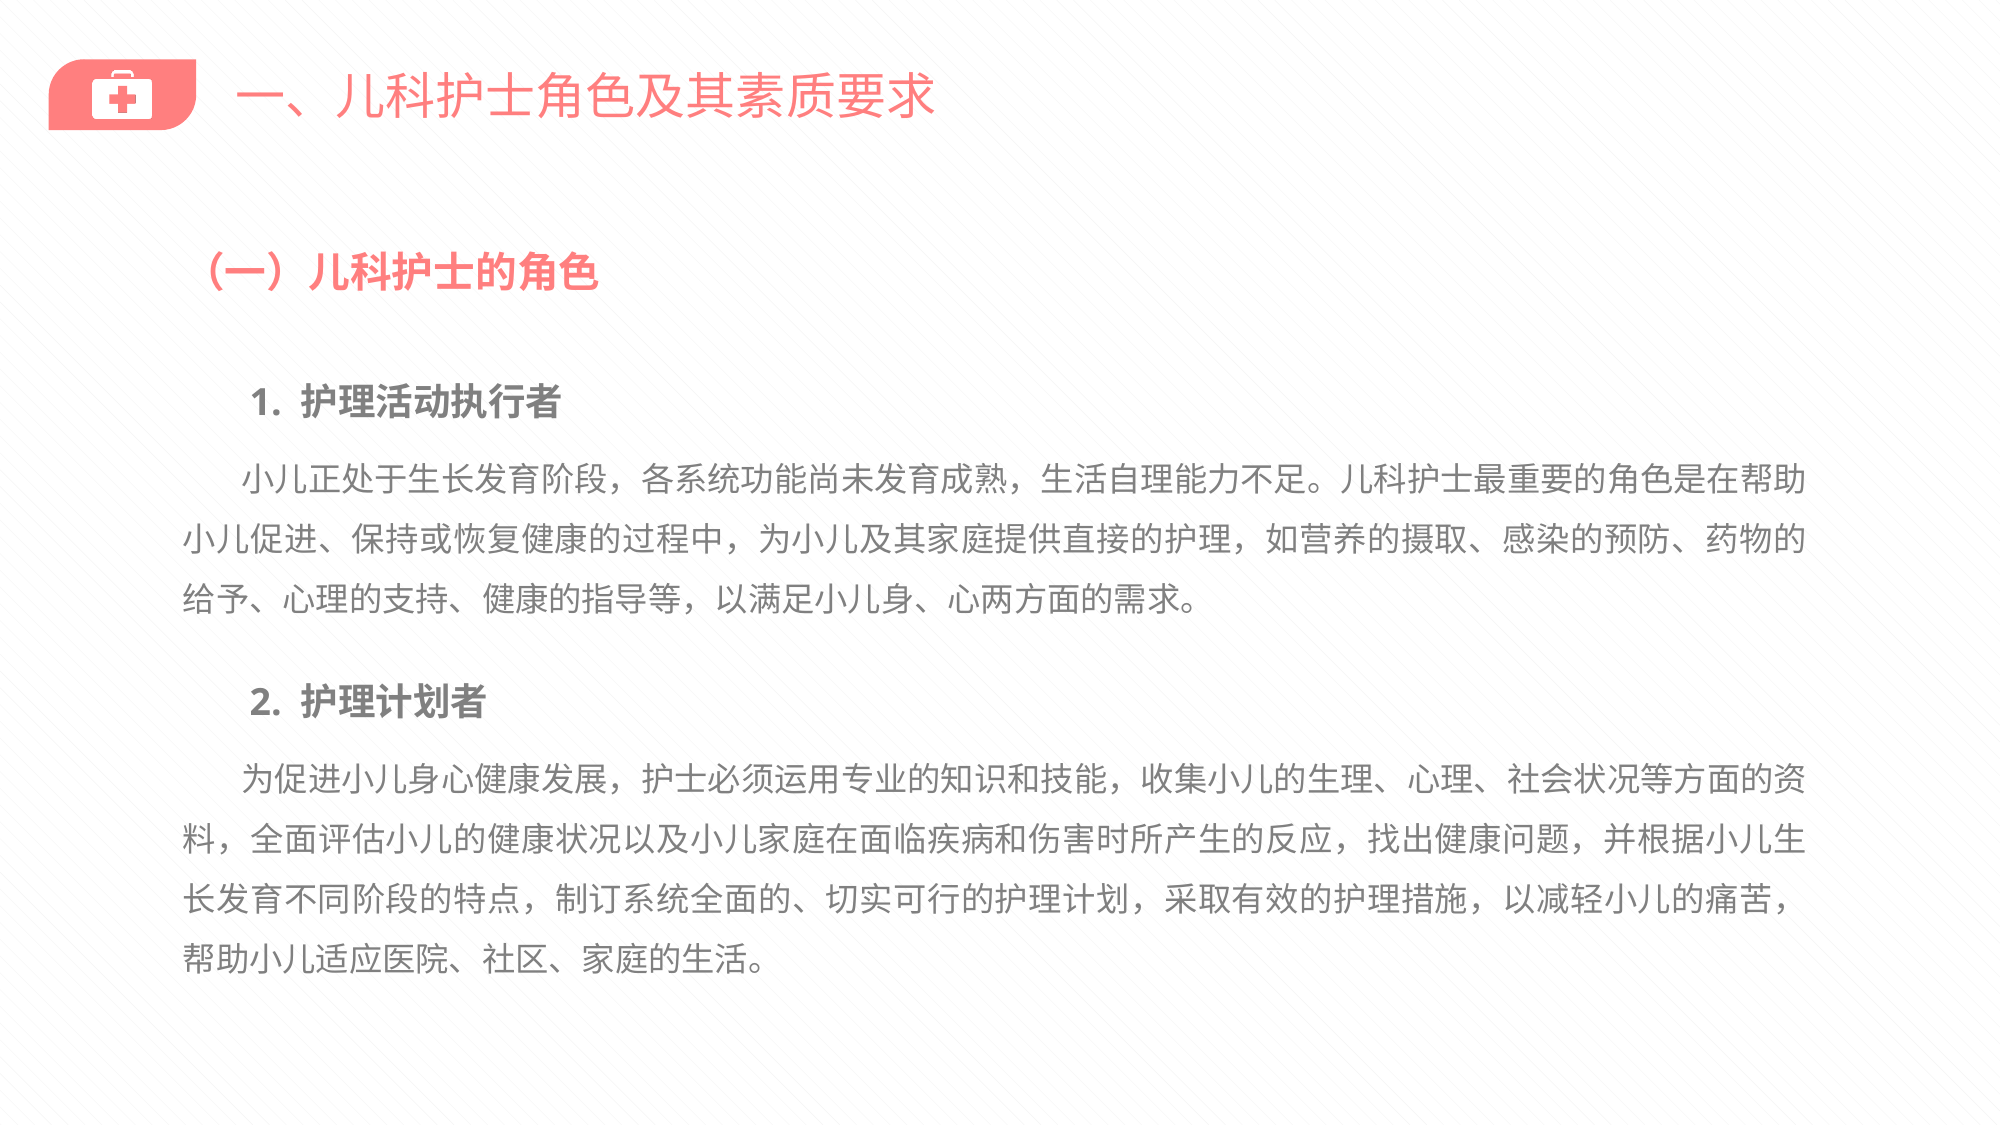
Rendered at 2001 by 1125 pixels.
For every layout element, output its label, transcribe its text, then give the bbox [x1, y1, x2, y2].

text_box 2. 护理计划者 [168, 670, 1822, 731]
text_box （一）儿科护士的角色 [168, 238, 1822, 304]
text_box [48, 50, 1934, 139]
text_box 为促进小儿身心健康发展，护士必须运用专业的知识和技能，收集小儿的生理、心理、社会状况等方面的资料，全面评估小儿的健康状况以及小儿家庭在面临疾病和伤害时所产生的反应，找出健康问题，并根据小儿生长发育不同阶段的特点，制订系统全面的、切实可行的护理计划，采取有效的护理措施，以减轻小儿的痛苦，帮助小儿适应医院、社区、家庭的生活。 [168, 731, 1822, 986]
text_box 1. 护理活动执行者 [168, 370, 1822, 430]
text_box 小儿正处于生长发育阶段，各系统功能尚未发育成熟，生活自理能力不足。儿科护士最重要的角色是在帮助小儿促进、保持或恢复健康的过程中，为小儿及其家庭提供直接的护理，如营养的摄取、感染的预防、药物的给予、心理的支持、健康的指导等，以满足小儿身、心两方面的需求。 [168, 430, 1822, 626]
